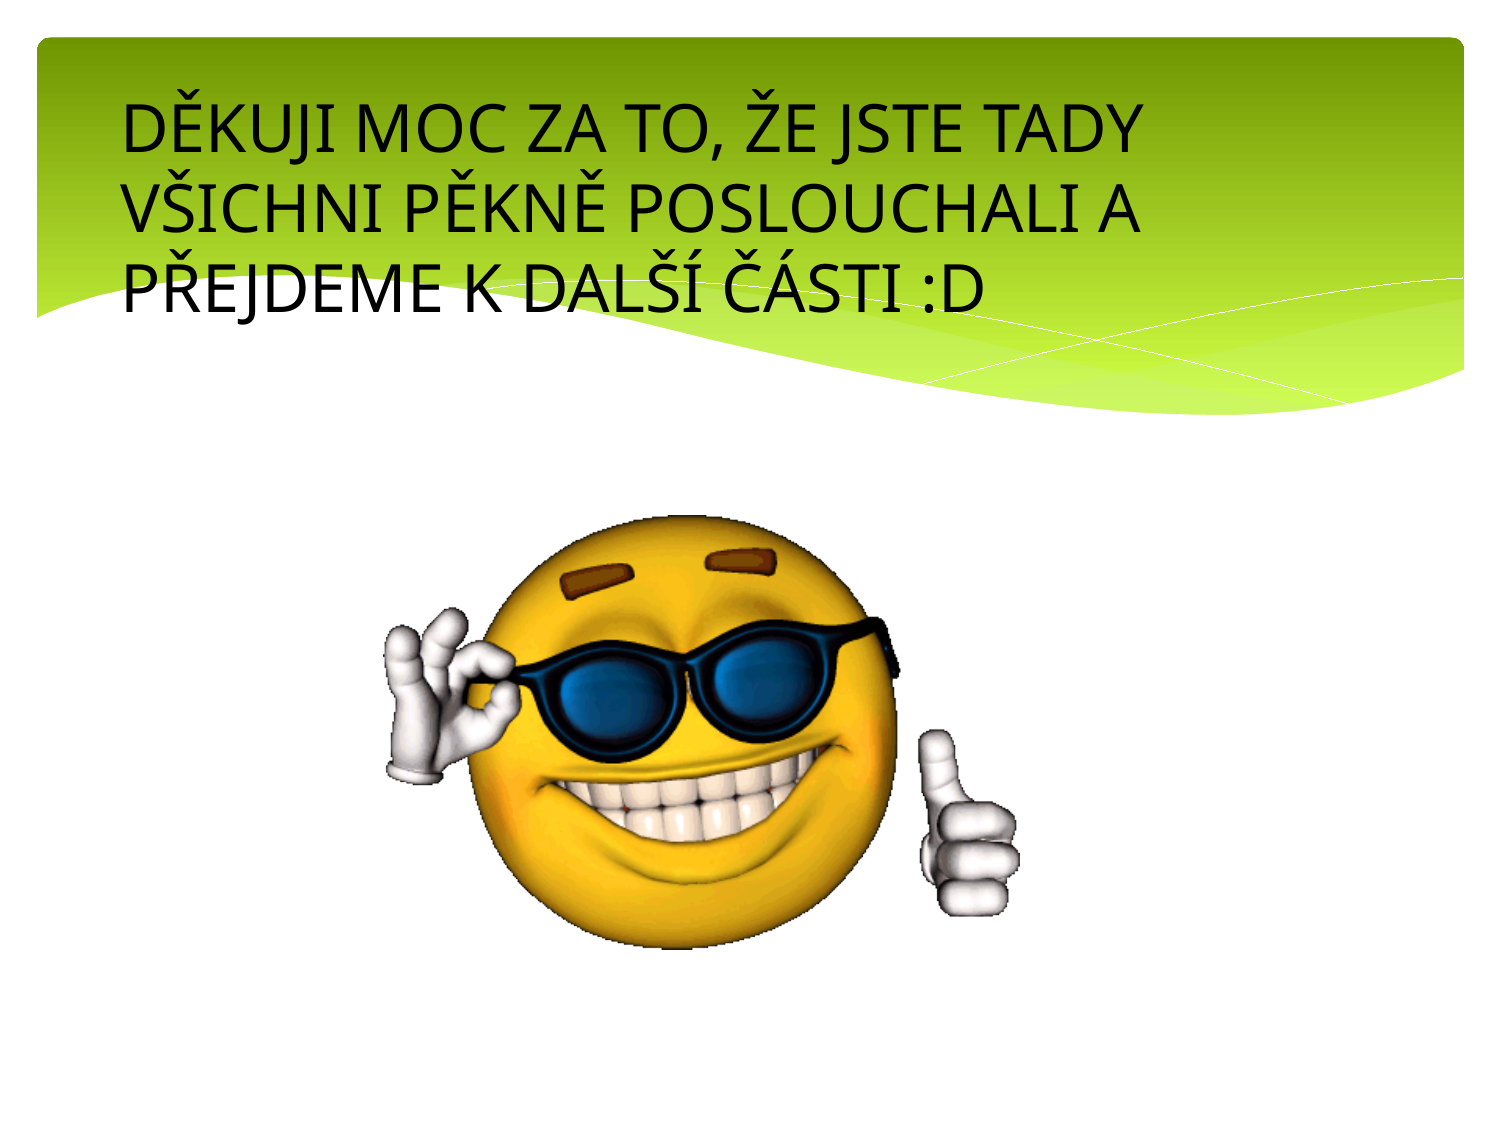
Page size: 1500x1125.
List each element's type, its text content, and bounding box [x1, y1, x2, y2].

text_box DĚKUJI MOC ZA TO, ŽE JSTE TADY VŠICHNI PĚKNĚ POSLOUCHALI A PŘEJDEME K DALŠÍ ČÁSTI :D [105, 78, 1405, 333]
picture [383, 514, 1020, 950]
